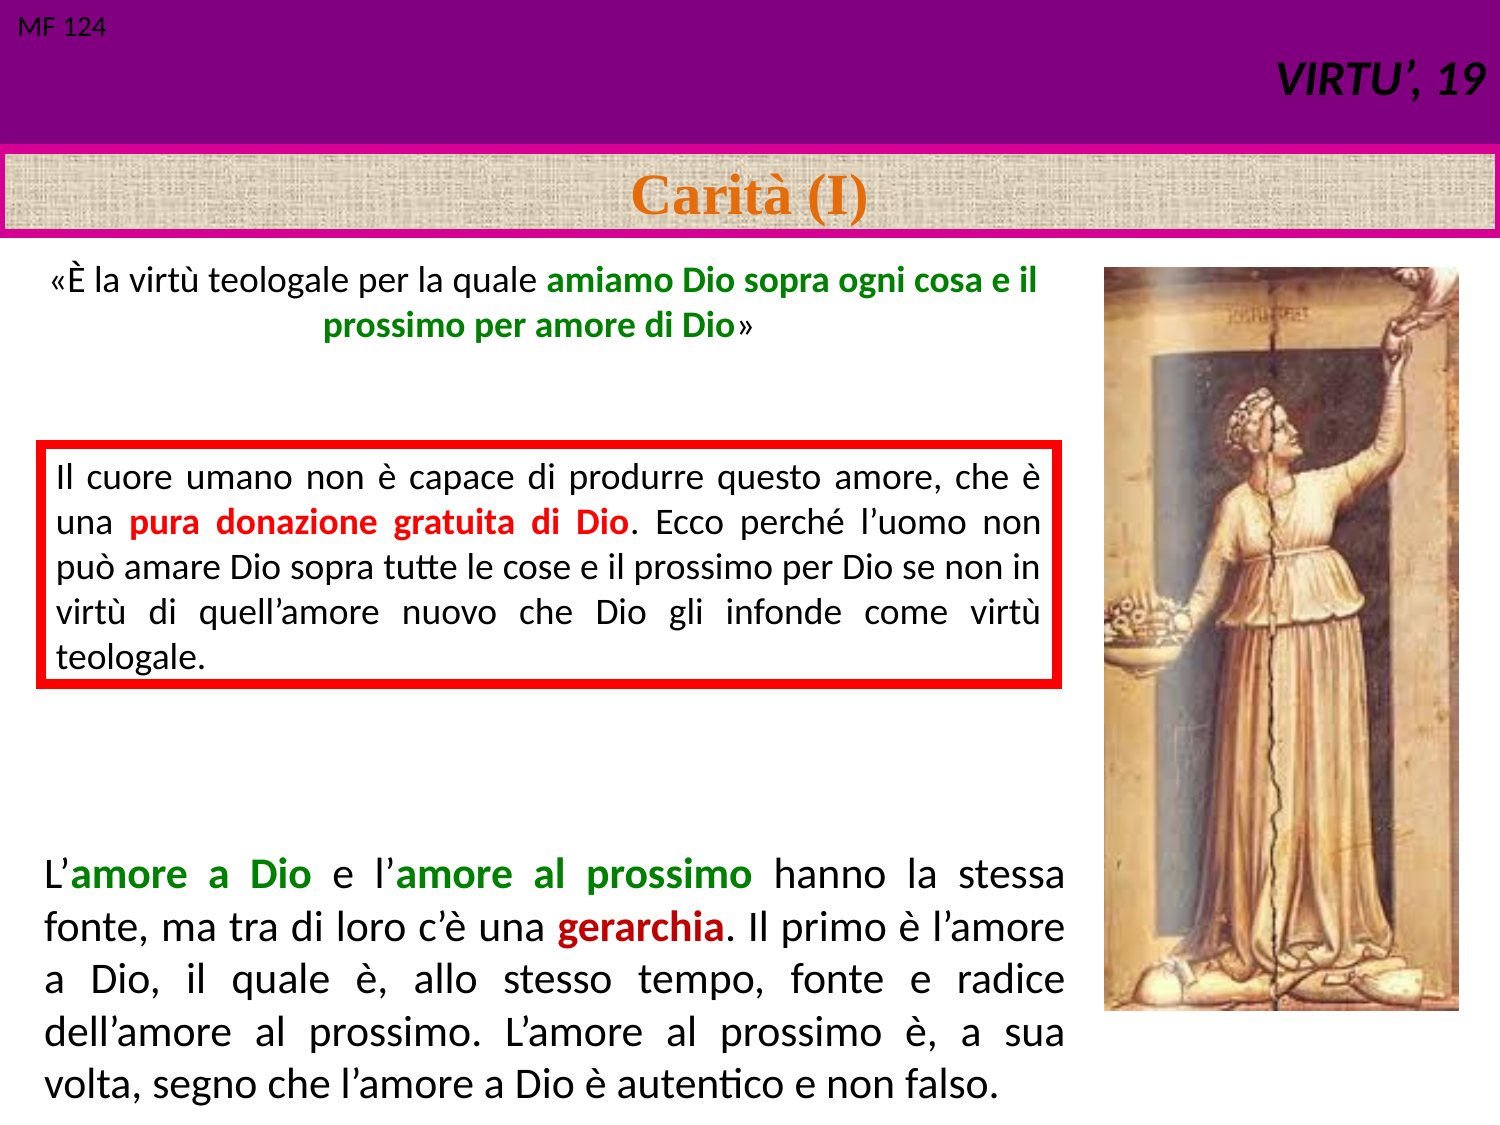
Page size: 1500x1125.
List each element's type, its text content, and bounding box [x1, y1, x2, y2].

text_box «È la virtù teologale per la quale amiamo Dio sopra ogni cosa e il prossimo per amore di Dio» [29, 247, 1057, 353]
text_box Il cuore umano non è capace di produrre questo amore, che è una pura donazione gratuita di Dio. Ecco perché l’uomo non può amare Dio sopra tutte le cose e il prossimo per Dio se non in virtù di quell’amore nuovo che Dio gli infonde come virtù teologale. [41, 444, 1057, 684]
text_box L’amore a Dio e l’amore al prossimo hanno la stessa fonte, ma tra di loro c’è una gerarchia. Il primo è l’amore a Dio, il quale è, allo stesso tempo, fonte e radice dell’amore al prossimo. L’amore al prossimo è, a sua volta, segno che l’amore a Dio è autentico e non falso. [29, 837, 1081, 1115]
text_box Carità (I) [0, 148, 1500, 234]
picture [1104, 266, 1460, 1011]
title VIRTU’, 19 [0, 0, 1500, 148]
text_box MF 124 [2, 0, 122, 50]
